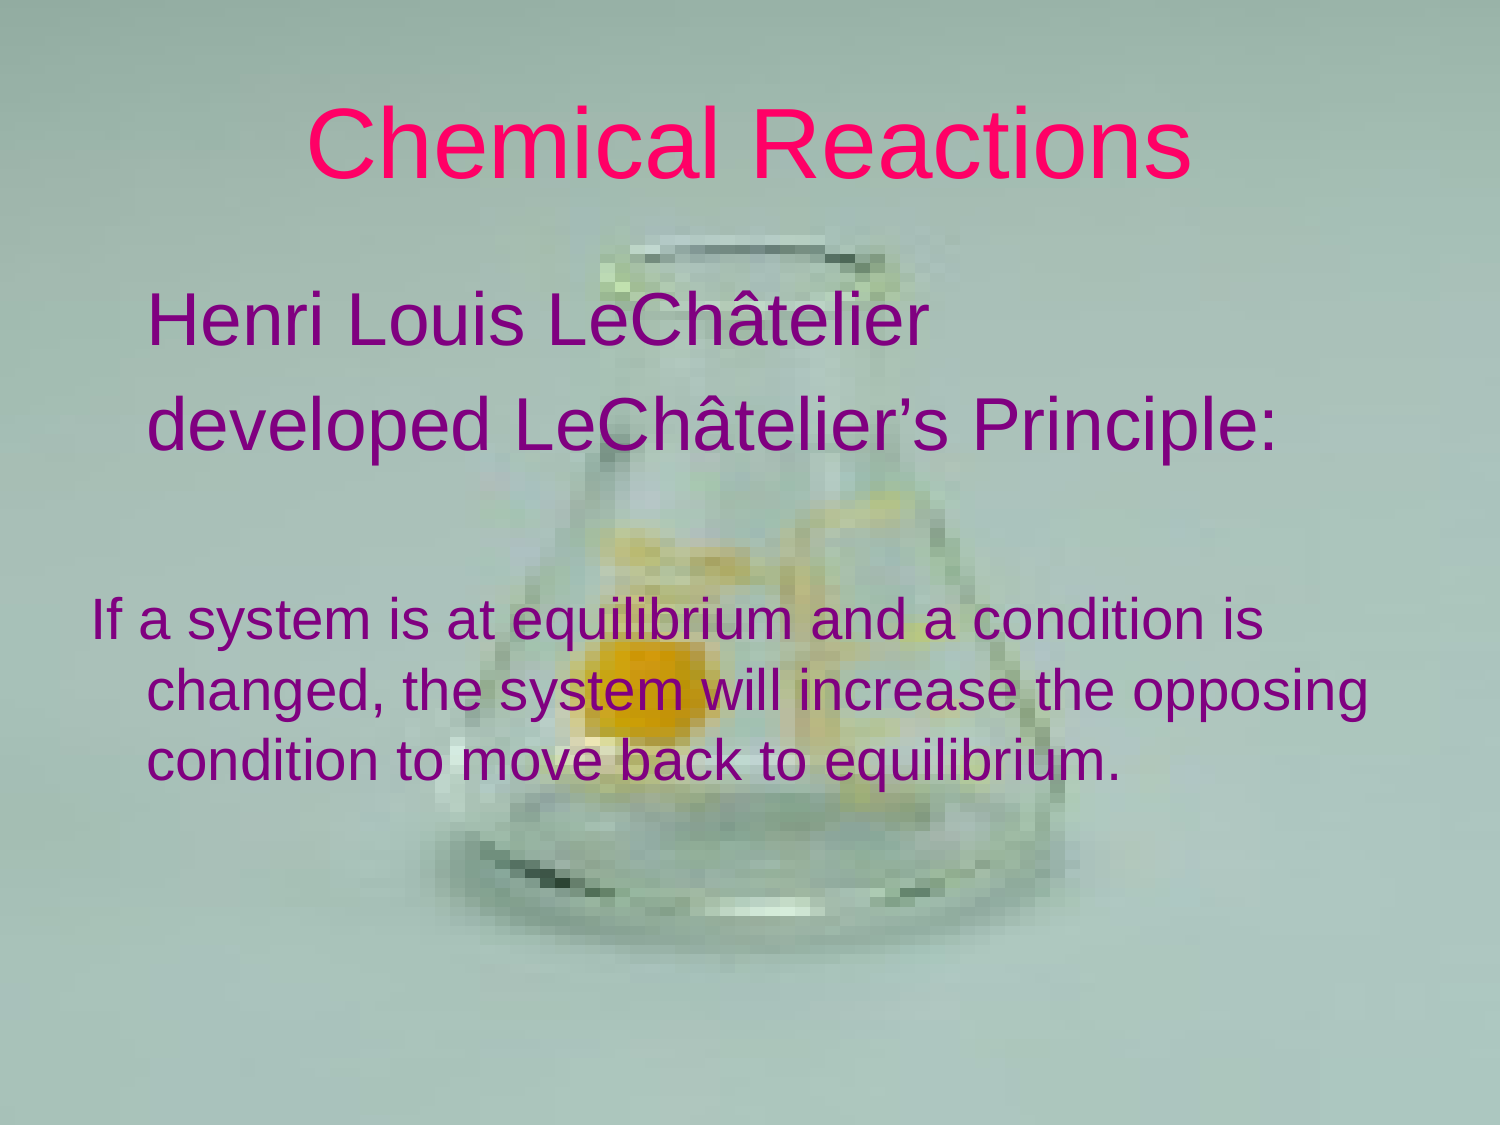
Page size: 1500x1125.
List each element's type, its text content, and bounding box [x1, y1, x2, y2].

picture [0, 0, 1500, 1125]
title Chemical Reactions [74, 44, 1426, 233]
list Henri Louis LeChâtelier developed LeChâtelier’s Principle: If a system is at equilibrium and a condition is changed, the system will increase the opposing condition to move back to equilibrium. [74, 262, 1426, 1006]
